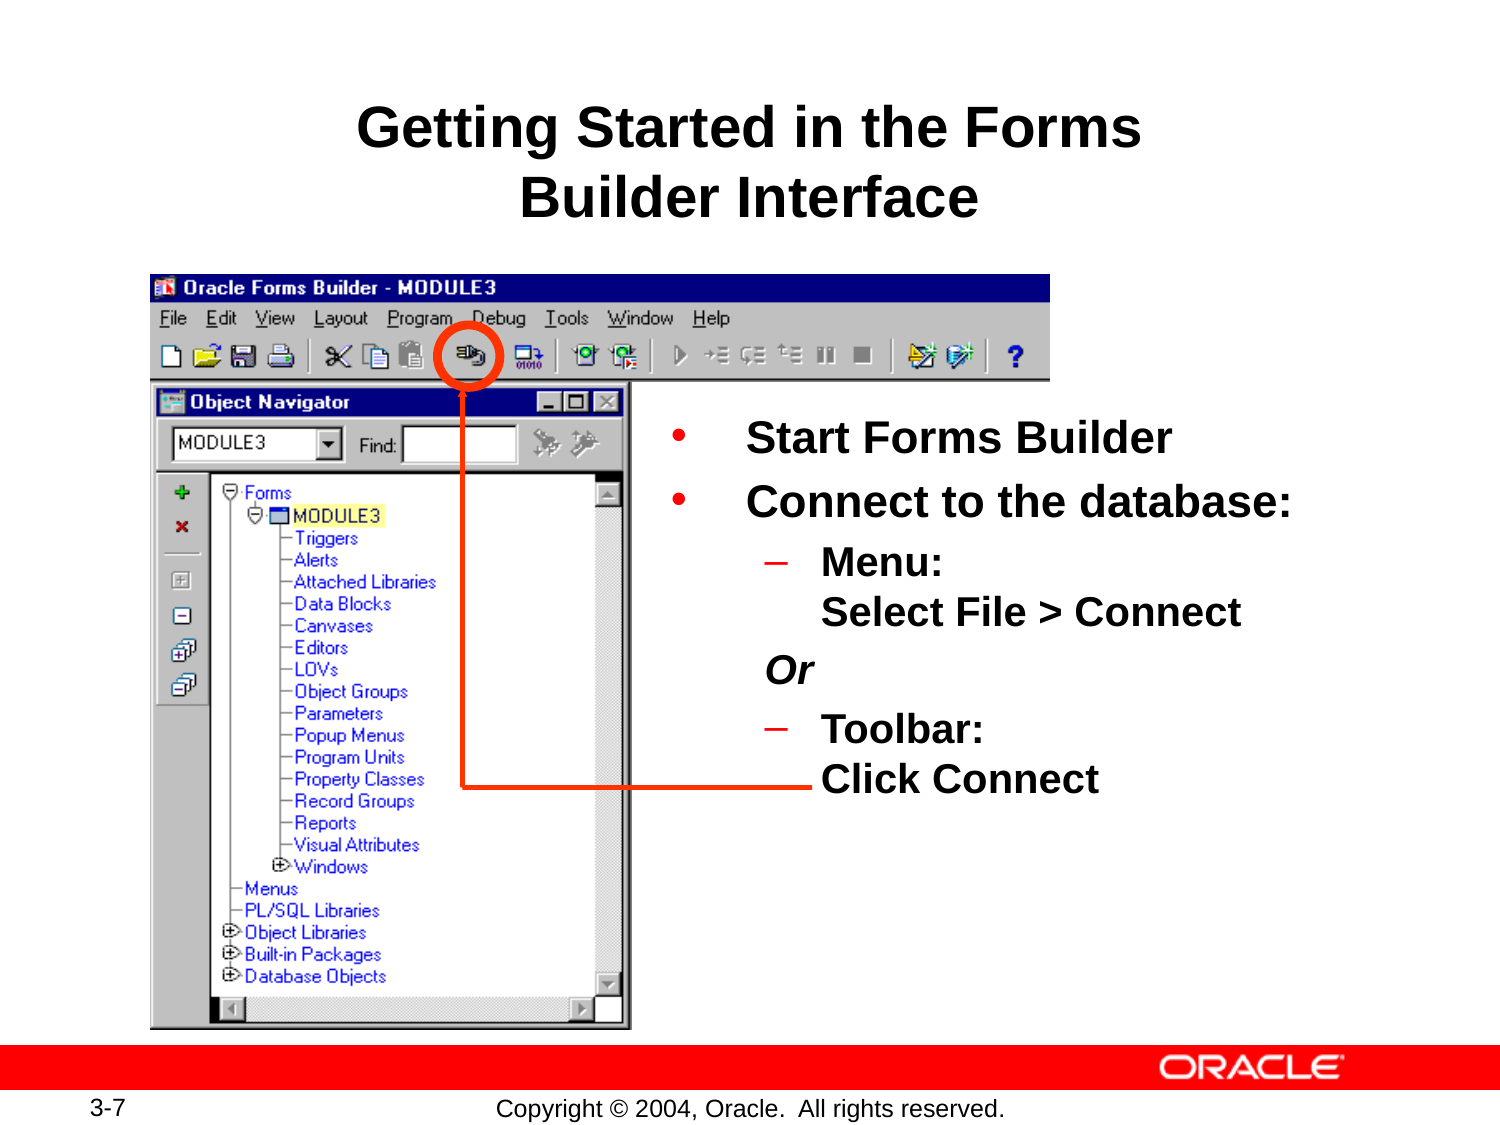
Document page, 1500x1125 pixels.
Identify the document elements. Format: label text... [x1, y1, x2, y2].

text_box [149, 274, 1051, 1031]
title Getting Started in the Forms Builder Interface [149, 87, 1351, 232]
list Start Forms Builder Connect to the database: Menu: Select File > Connect Or Toolbar: Click Connect [1054, 404, 1351, 811]
